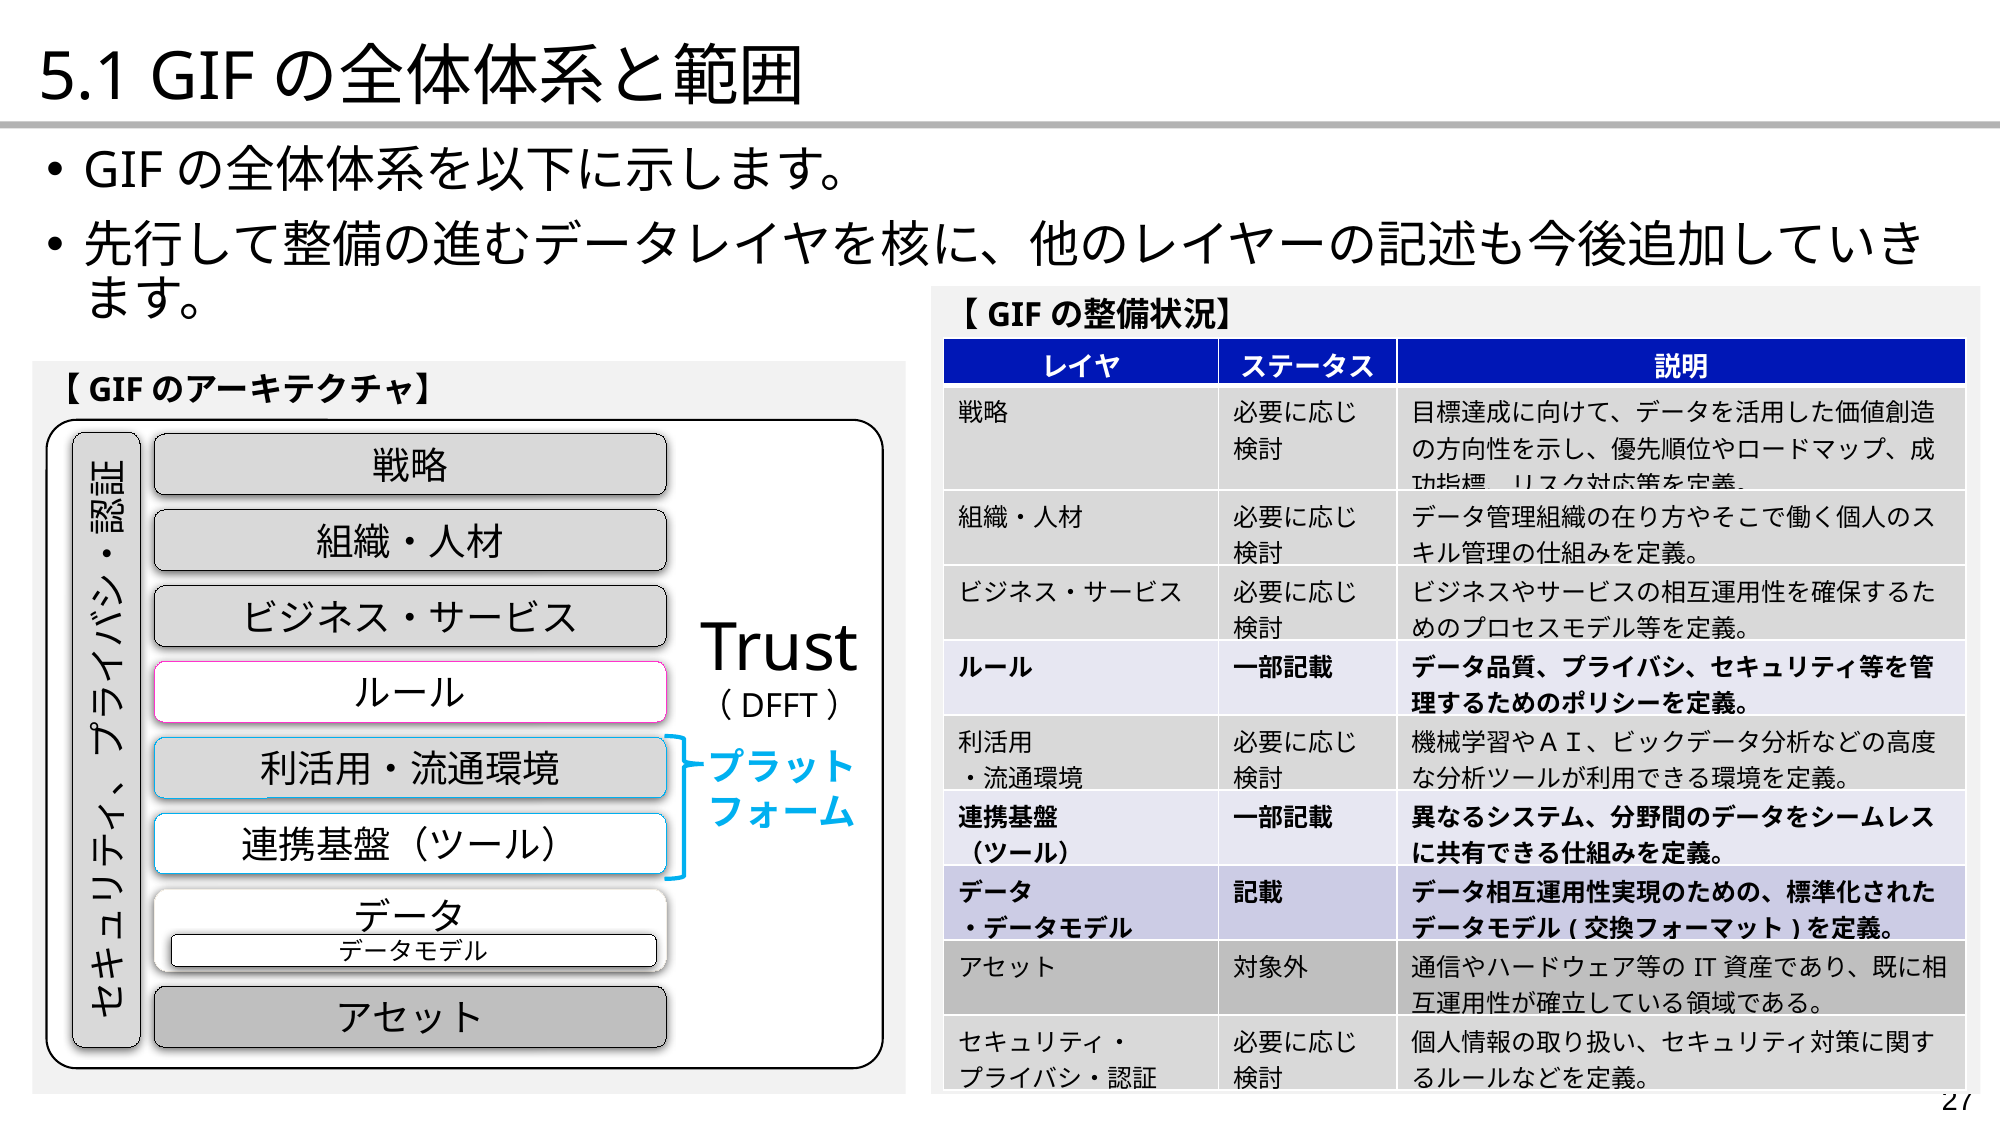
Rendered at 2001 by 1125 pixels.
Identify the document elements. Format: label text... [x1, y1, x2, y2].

table_cell 個人情報の取り扱い、セキュリティ対策に関するルールなどを定義。 [1398, 1016, 1965, 1089]
table_cell アセット [944, 941, 1218, 1014]
table_cell データ ・データモデル [944, 866, 1218, 939]
slide_number 27 [1881, 1073, 1989, 1124]
table_cell データ相互運用性実現のための、標準化されたデータモデル(交換フォーマット)を定義。 [1398, 866, 1965, 939]
text_box セキュリティ、プライバシ・認証 [72, 432, 141, 1048]
table_cell 必要に応じ検討 [1219, 388, 1396, 489]
text_box プラットフォーム [692, 736, 901, 841]
table_cell 必要に応じ検討 [1219, 1016, 1396, 1089]
table_cell 通信やハードウェア等のIT資産であり、既に相互運用性が確立している領域である。 [1398, 941, 1965, 1014]
table_cell 対象外 [1219, 941, 1396, 1014]
table_cell 必要に応じ検討 [1219, 566, 1396, 639]
table_header レイヤ [944, 339, 1218, 383]
table_cell 機械学習やＡＩ、ビックデータ分析などの高度な分析ツールが利用できる環境を定義。 [1398, 716, 1965, 789]
table_cell 一部記載 [1219, 791, 1396, 864]
table_cell ビジネスやサービスの相互運用性を確保するためのプロセスモデル等を定義。 [1398, 566, 1965, 639]
text_box アセット [154, 986, 667, 1048]
text_box Trust （DFFT） [45, 418, 884, 1070]
table_cell 必要に応じ検討 [1219, 716, 1396, 789]
table_cell 戦略 [944, 388, 1218, 489]
text_box 戦略 [154, 433, 667, 495]
table_cell データ品質、プライバシ、セキュリティ等を管理するためのポリシーを定義。 [1398, 641, 1965, 714]
text_box 連携基盤（ツール） [154, 813, 664, 874]
table_cell 異なるシステム、分野間のデータをシームレスに共有できる仕組みを定義。 [1398, 791, 1965, 864]
text_box データ [154, 889, 667, 972]
text_box [664, 735, 692, 880]
table_header 説明 [1398, 339, 1965, 383]
table_cell データ管理組織の在り方やそこで働く個人のスキル管理の仕組みを定義。 [1398, 491, 1965, 564]
table_cell ルール [944, 641, 1218, 714]
table_header ステータス [1219, 339, 1396, 383]
table_cell 一部記載 [1219, 641, 1396, 714]
text_box データモデル [171, 934, 657, 967]
table_cell 461_文字環境導入実践ガイドブック [66, 429, 673, 1057]
text_box GIFの全体体系を以下に示します。 先行して整備の進むデータレイヤを核に、他のレイヤーの記述も今後追加していきます。 [31, 137, 1957, 976]
text_box ビジネス・サービス [154, 585, 667, 647]
text_box 利活用・流通環境 [154, 737, 664, 799]
table_cell ビジネス・サービス [944, 566, 1218, 639]
table_cell セキュリティ・ プライバシ・認証 [944, 1016, 1218, 1089]
table_cell 必要に応じ検討 [1219, 491, 1396, 564]
text_box 【GIFのアーキテクチャ】 [31, 360, 907, 1095]
table_cell 組織・人材 [944, 491, 1218, 564]
table_cell 目標達成に向けて、データを活用した価値創造の方向性を示し、優先順位やロードマップ、成功指標、リスク対応策を定義。 [1398, 388, 1965, 489]
table_cell 記載 [1219, 866, 1396, 939]
table_cell 連携基盤 （ツール） [944, 791, 1218, 864]
text_box ルール [154, 661, 667, 723]
table_cell 利活用 ・流通環境 [944, 716, 1218, 789]
text_box 5.1 GIFの全体体系と範囲 [23, 34, 1910, 121]
text_box 【GIFの整備状況】 [930, 285, 1981, 1095]
text_box 組織・人材 [154, 509, 667, 571]
